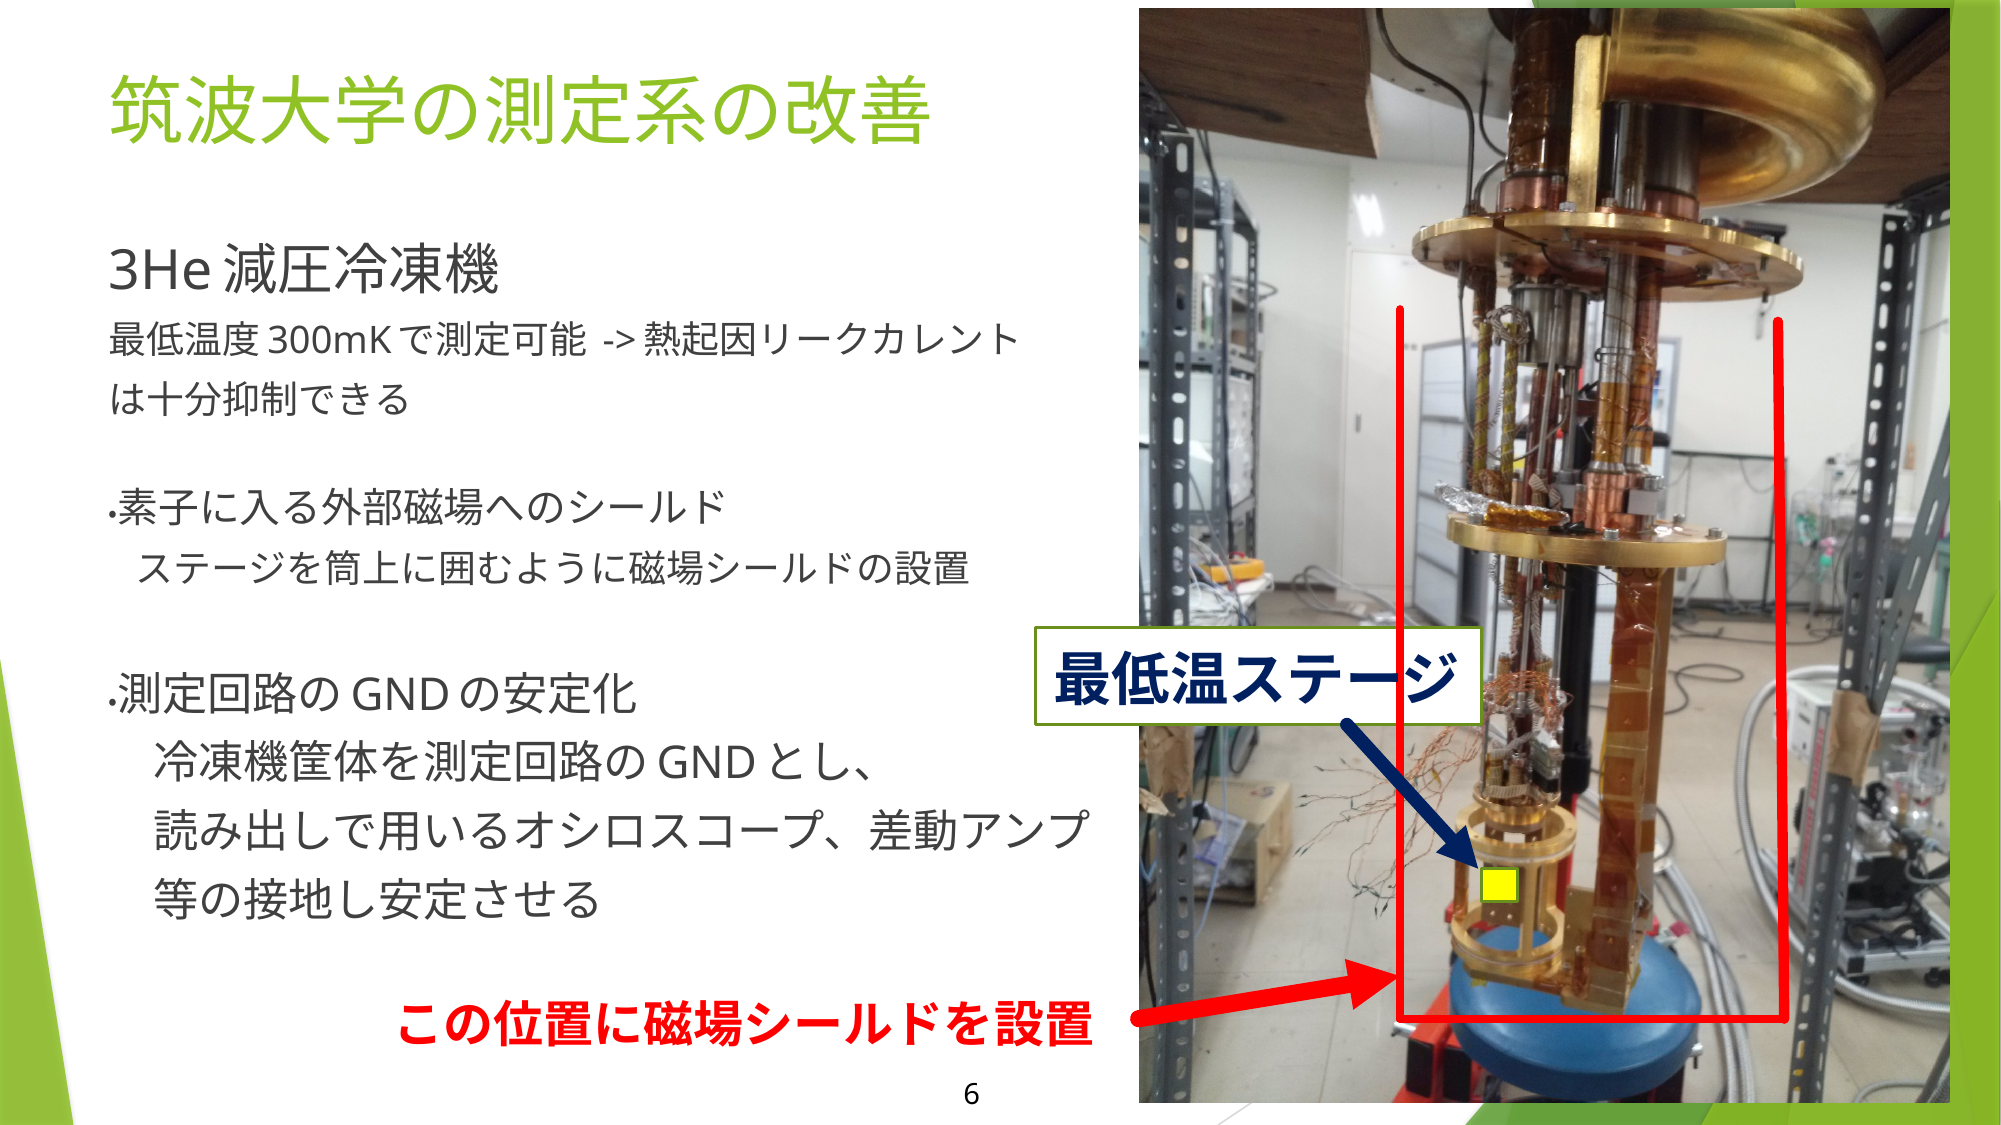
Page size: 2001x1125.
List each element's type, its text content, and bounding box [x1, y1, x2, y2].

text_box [1346, 724, 1479, 870]
picture [1138, 8, 1951, 1104]
list 3He減圧冷凍機 最低温度300mKで測定可能 ->熱起因リークカレント は十分抑制できる ・素子に入る外部磁場へのシールド ステージを筒上に囲むように磁場シールドの設置 ・測定回路のGNDの安定化 冷凍機筐体を測定回路のGNDとし、 読み出しで用いるオシロスコープ、差動アンプ 等の接地し安定させる [94, 226, 1133, 941]
text_box 最低温ステージ [1039, 634, 1133, 720]
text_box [1138, 975, 1401, 1020]
slide_number 6 [882, 1065, 995, 1125]
text_box この位置に磁場シールドを設置 [378, 985, 1133, 1060]
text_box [1399, 308, 1785, 1020]
title 筑波大学の測定系の改善 [94, 56, 1133, 226]
